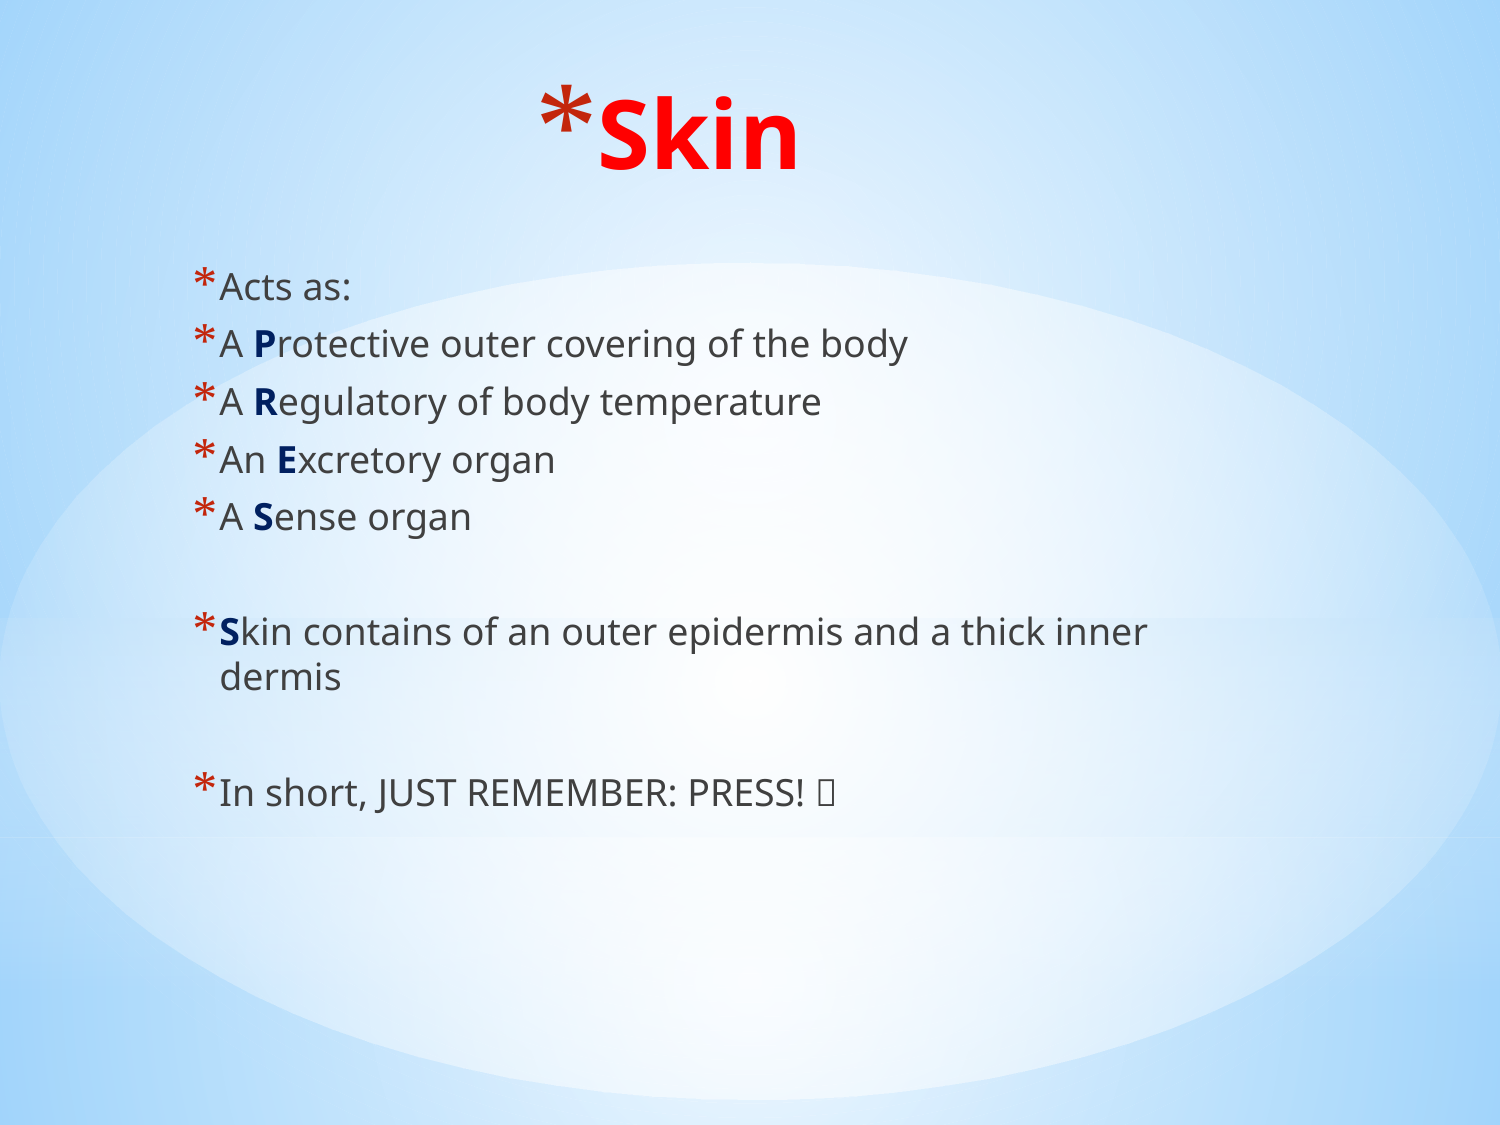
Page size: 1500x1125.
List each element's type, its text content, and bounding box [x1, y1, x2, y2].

title Skin [147, 66, 1216, 254]
list Acts as: A Protective outer covering of the body A Regulatory of body temperature An Excretory organ A Sense organ Skin contains of an outer epidermis and a thick inner dermis In short, JUST REMEMBER: PRESS!  [171, 255, 1222, 826]
